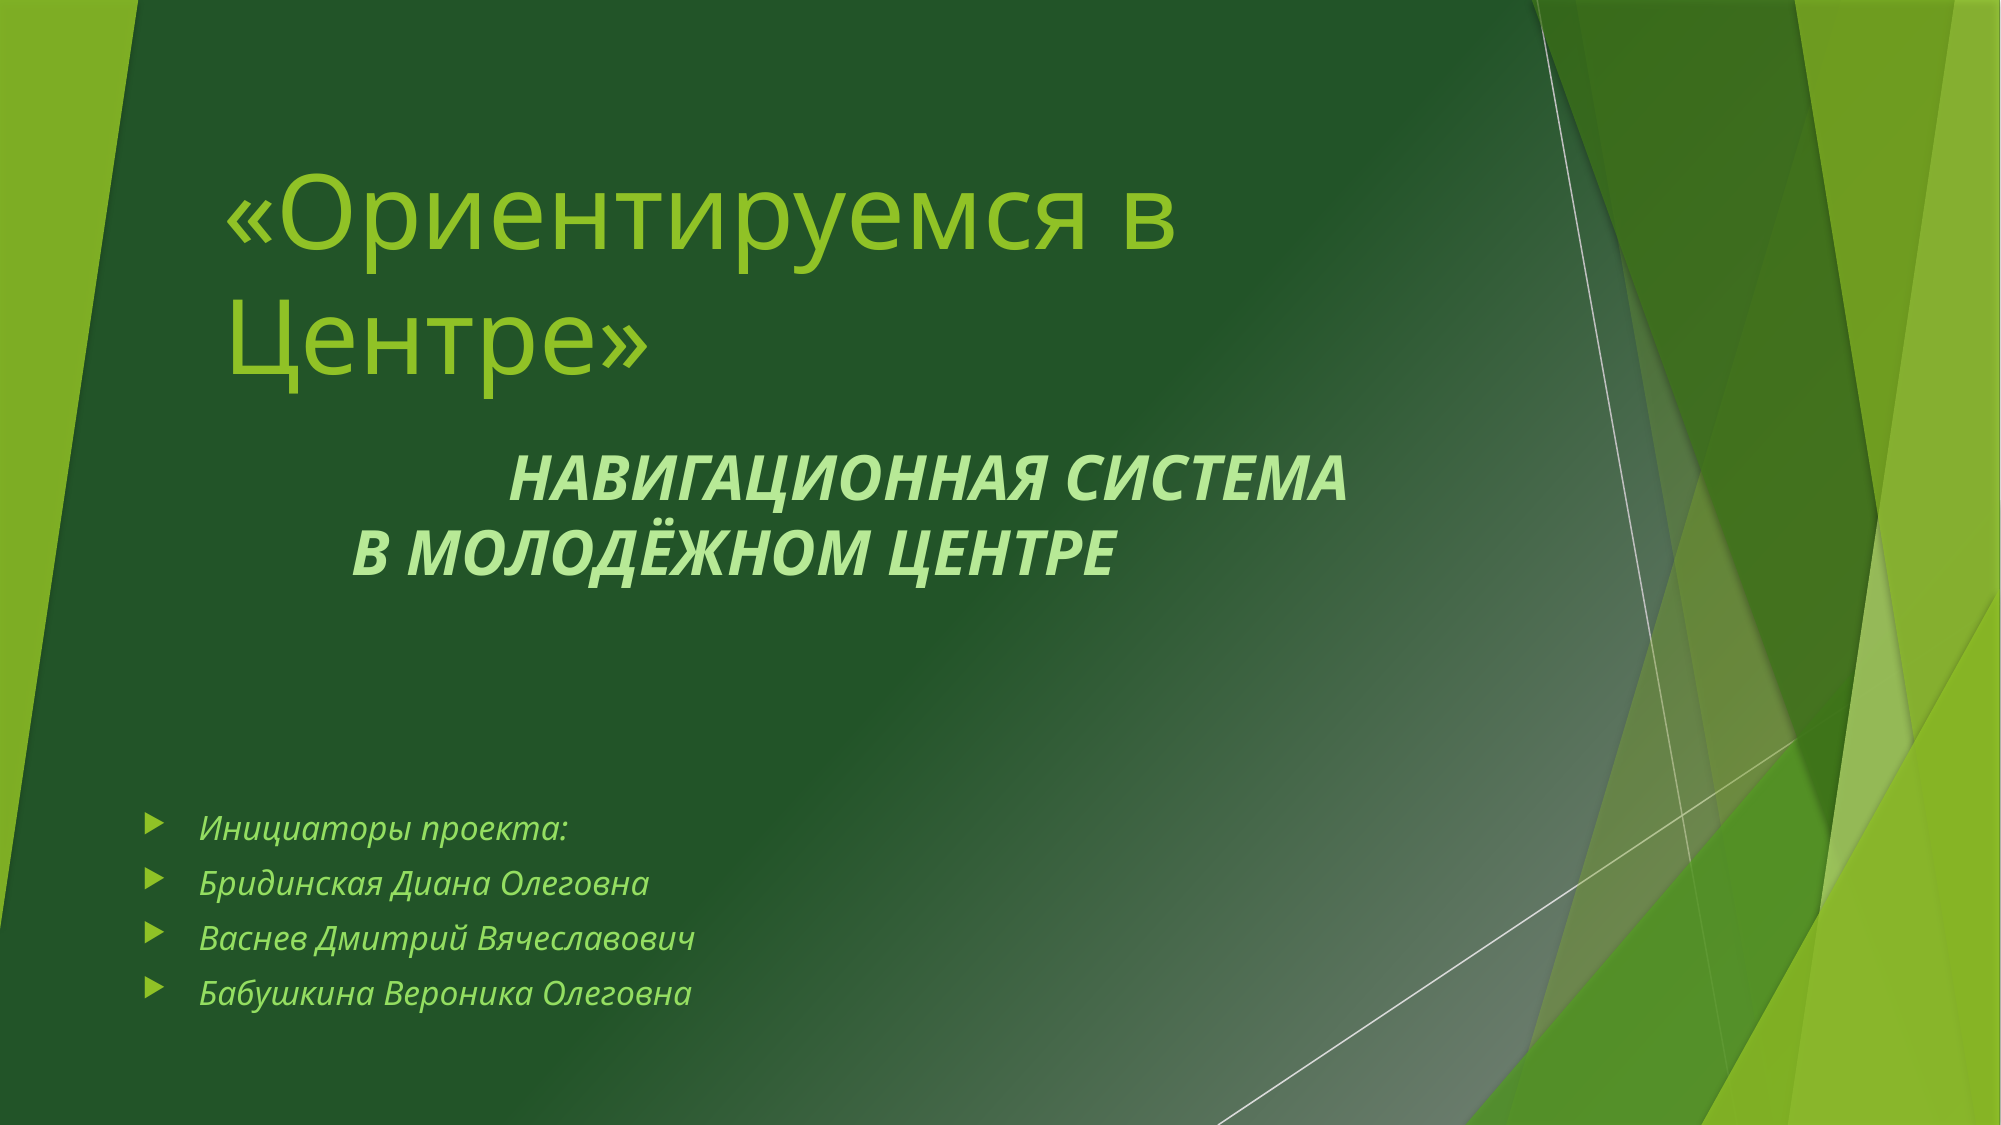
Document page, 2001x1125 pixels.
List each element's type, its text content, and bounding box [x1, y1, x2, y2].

title НАВИГАЦИОННАЯ СИСТЕМА В МОЛОДЁЖНОМ ЦЕНТРЕ [185, 343, 1673, 596]
text_box «Ориентируемся в Центре» [208, 138, 1570, 403]
text_box Инициаторы проекта: Бридинская Диана Олеговна Васнев Дмитрий Вячеславович Бабушкина Вероника Олеговна [127, 799, 719, 1031]
